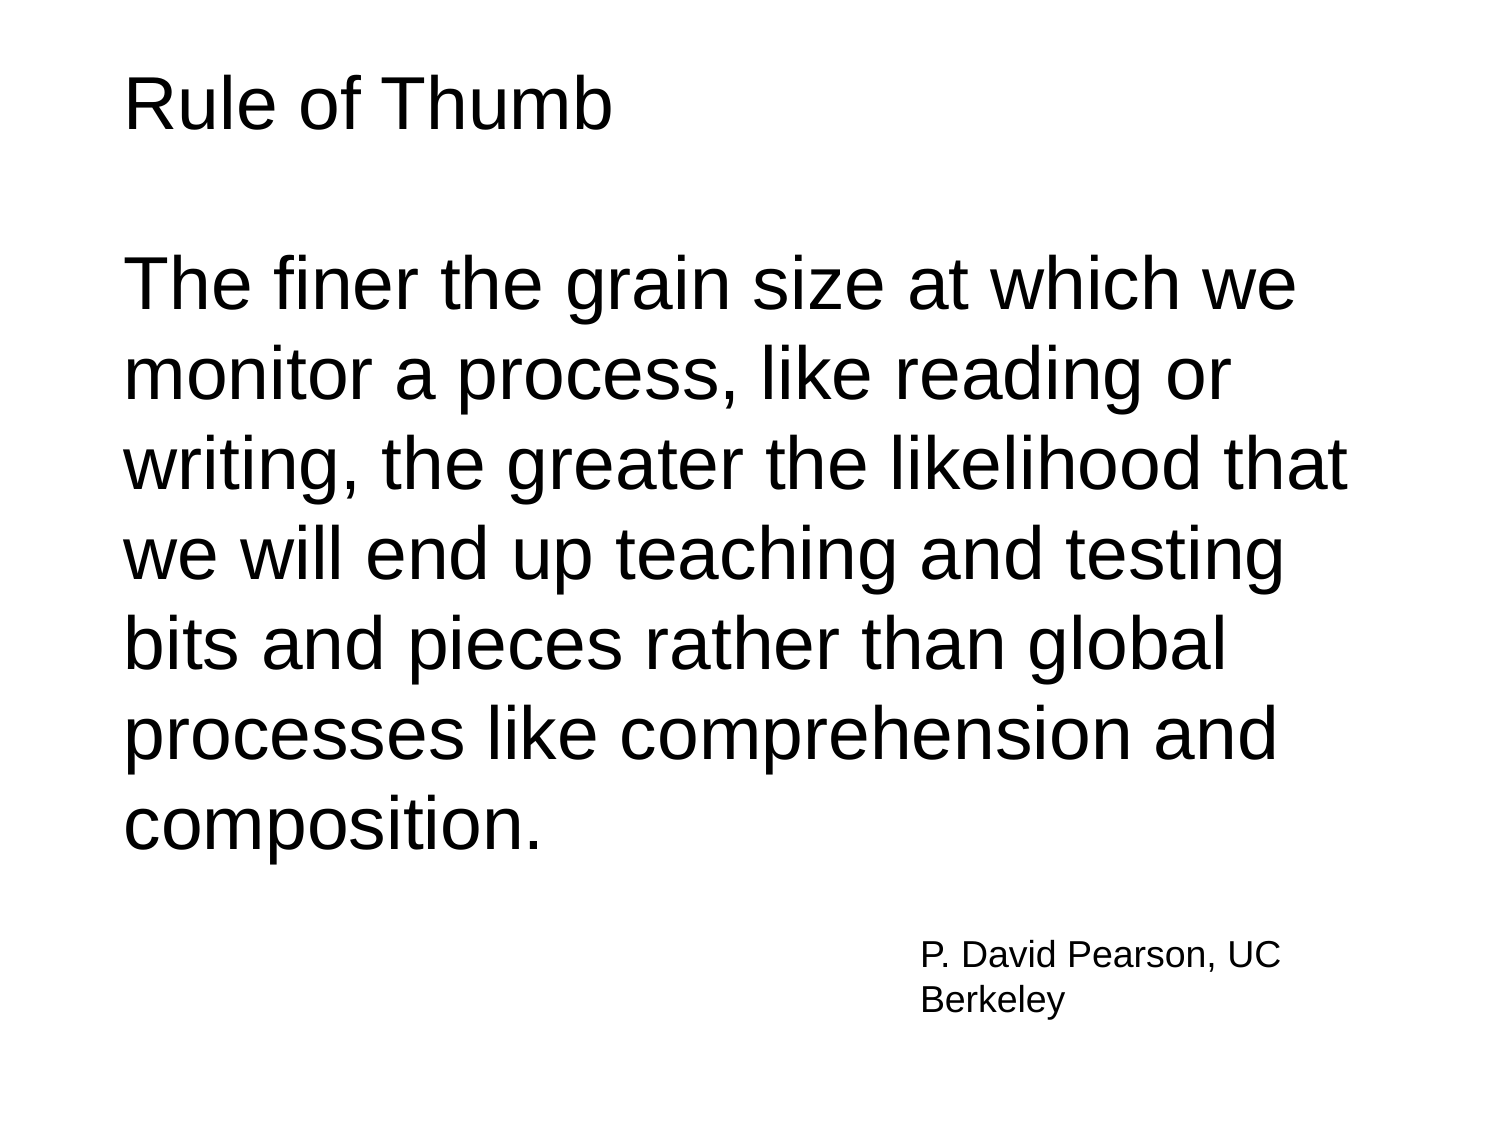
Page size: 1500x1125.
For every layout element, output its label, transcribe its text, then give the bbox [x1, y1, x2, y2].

text_box Rule of Thumb The finer the grain size at which we monitor a process, like reading or writing, the greater the likelihood that we will end up teaching and testing bits and pieces rather than global processes like comprehension and composition. [109, 47, 1389, 872]
text_box P. David Pearson, UC Berkeley [905, 922, 1389, 1028]
